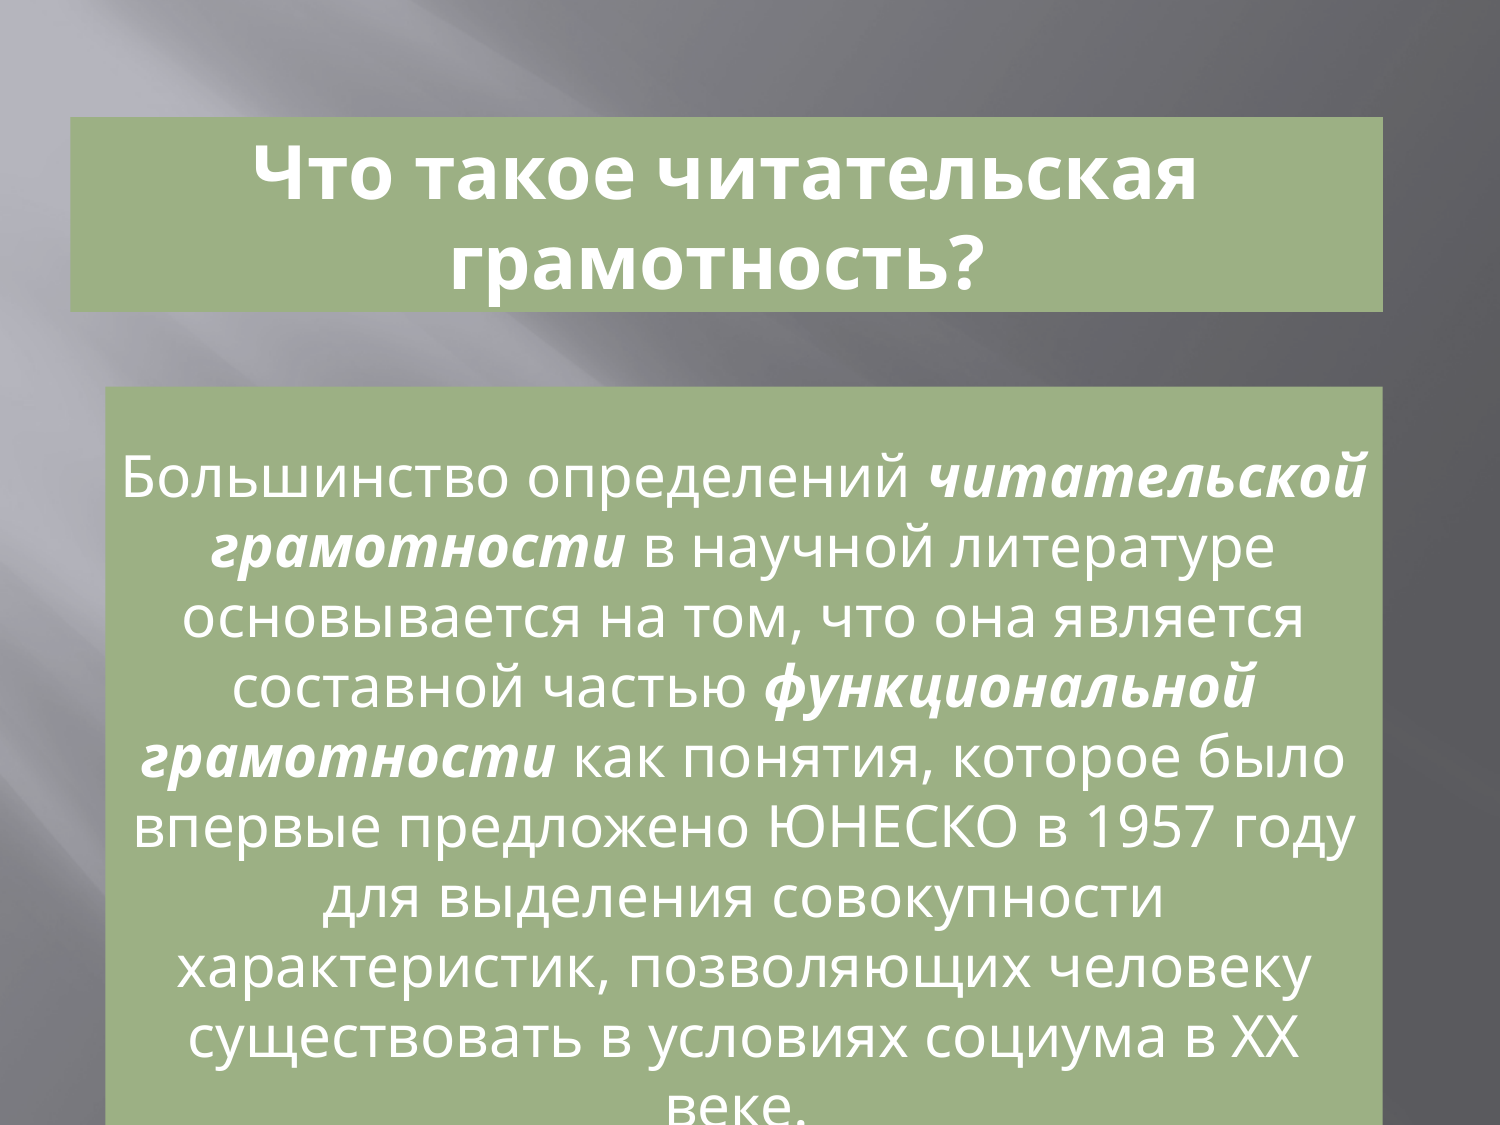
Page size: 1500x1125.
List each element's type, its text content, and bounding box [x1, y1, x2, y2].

text_box Что такое читательская грамотность? [70, 117, 1383, 312]
text_box Большинство определений читательской грамотности в научной литературе основывается на том, что она является составной частью функциональной грамотности как понятия, которое было впервые предложено ЮНЕСКО в 1957 году для выделения совокупности характеристик, позволяющих человеку существовать в условиях социума в ХХ веке. [105, 386, 1383, 1125]
